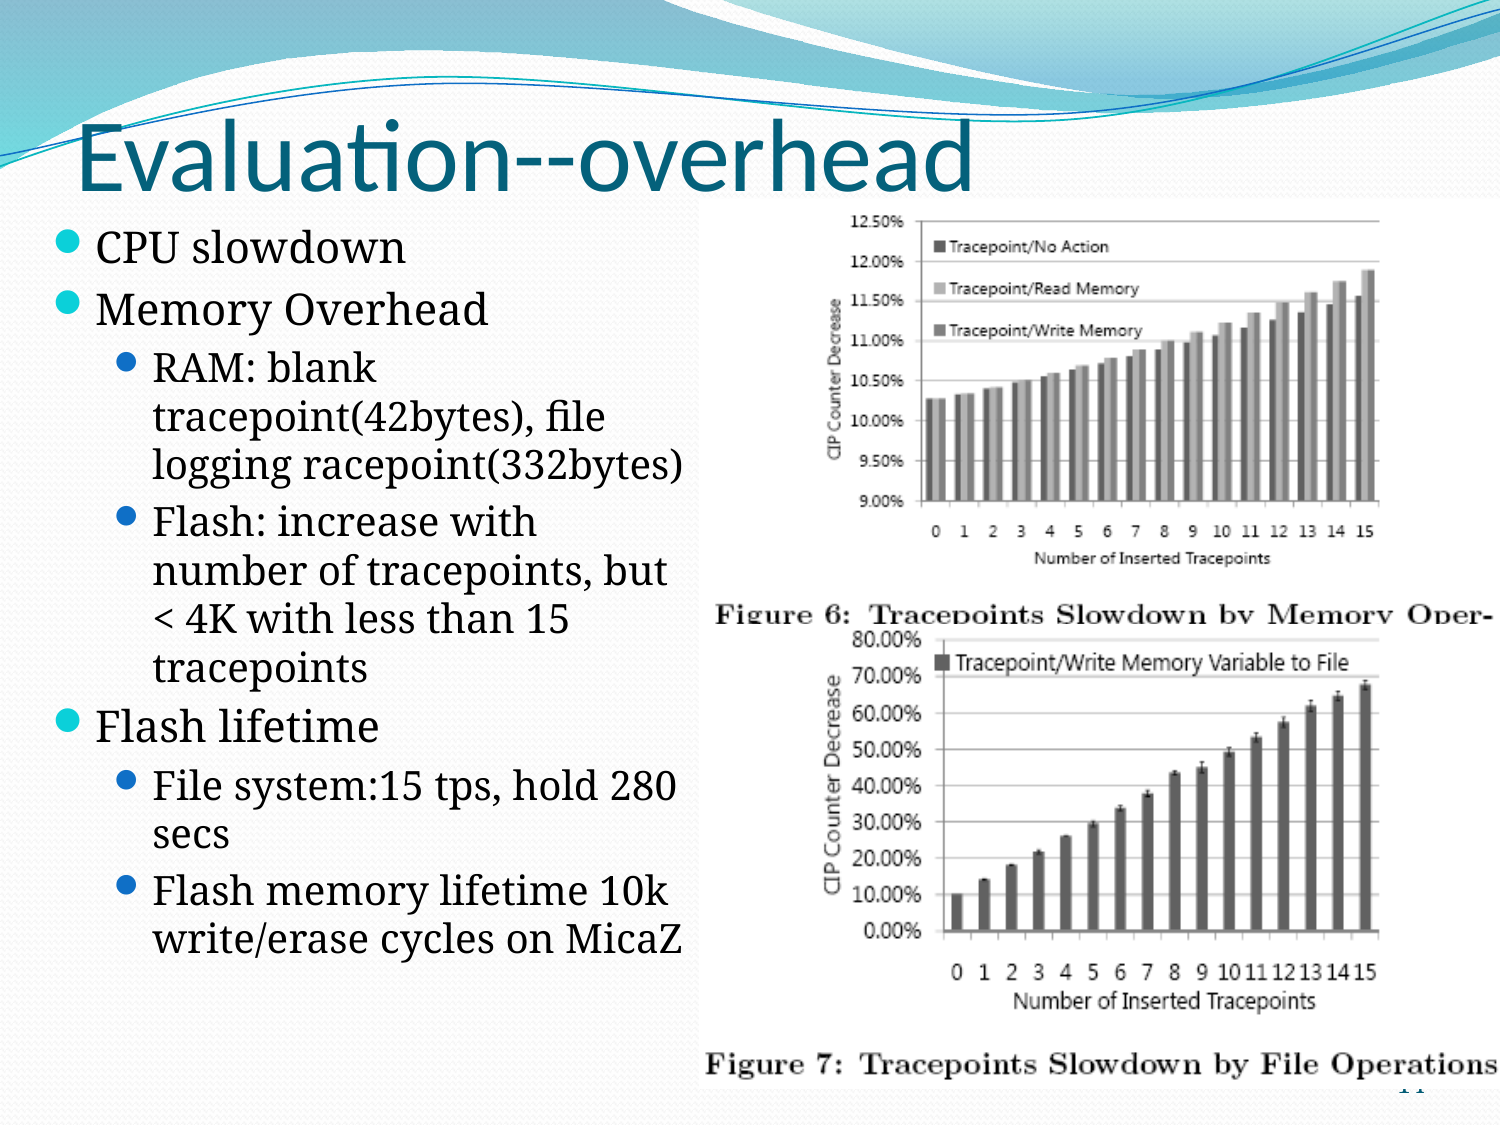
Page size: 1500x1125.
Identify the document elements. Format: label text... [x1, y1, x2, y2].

picture [699, 199, 1500, 1090]
title Evaluation--overhead [75, 24, 1425, 212]
list CPU slowdown Memory Overhead RAM: blank tracepoint(42bytes), file logging racepoint(332bytes) Flash: increase with number of tracepoints, but < 4K with less than 15 tracepoints Flash lifetime File system:15 tps, hold 280 secs Flash memory lifetime 10k write/erase cycles on MicaZ [37, 212, 692, 1005]
